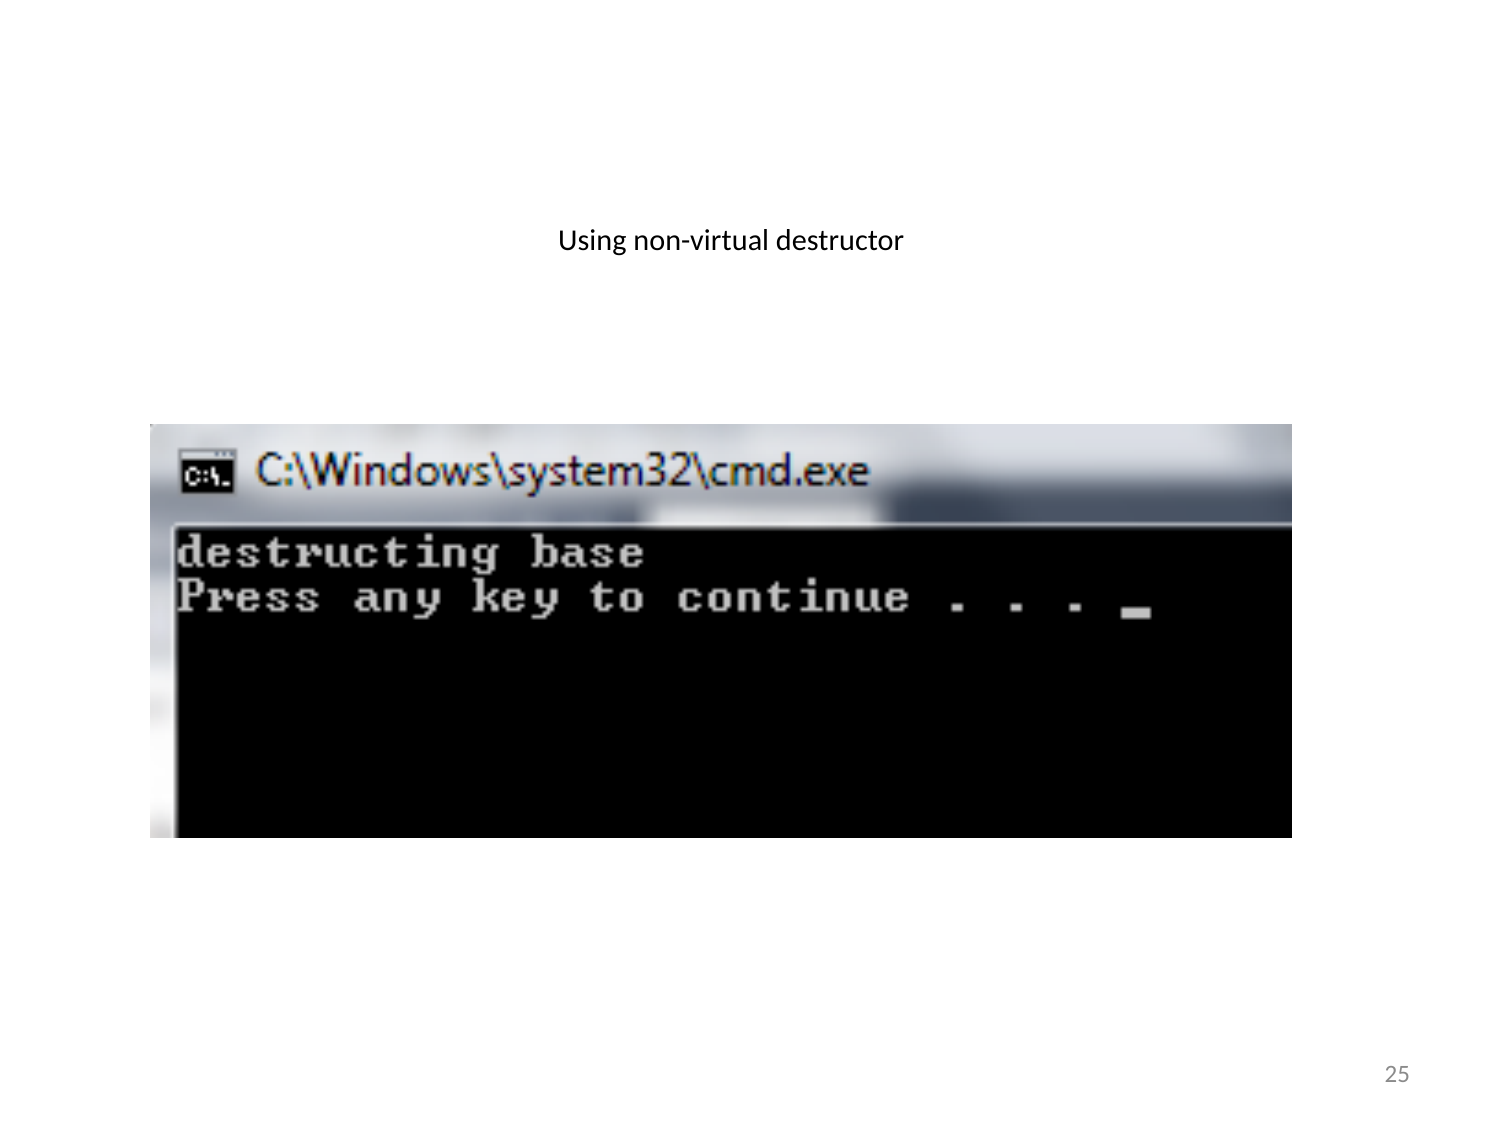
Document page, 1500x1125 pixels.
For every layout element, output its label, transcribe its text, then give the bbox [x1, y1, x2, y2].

slide_number 25 [1074, 1042, 1425, 1103]
picture [149, 424, 1292, 838]
title Using non-virtual destructor [200, 212, 1263, 300]
